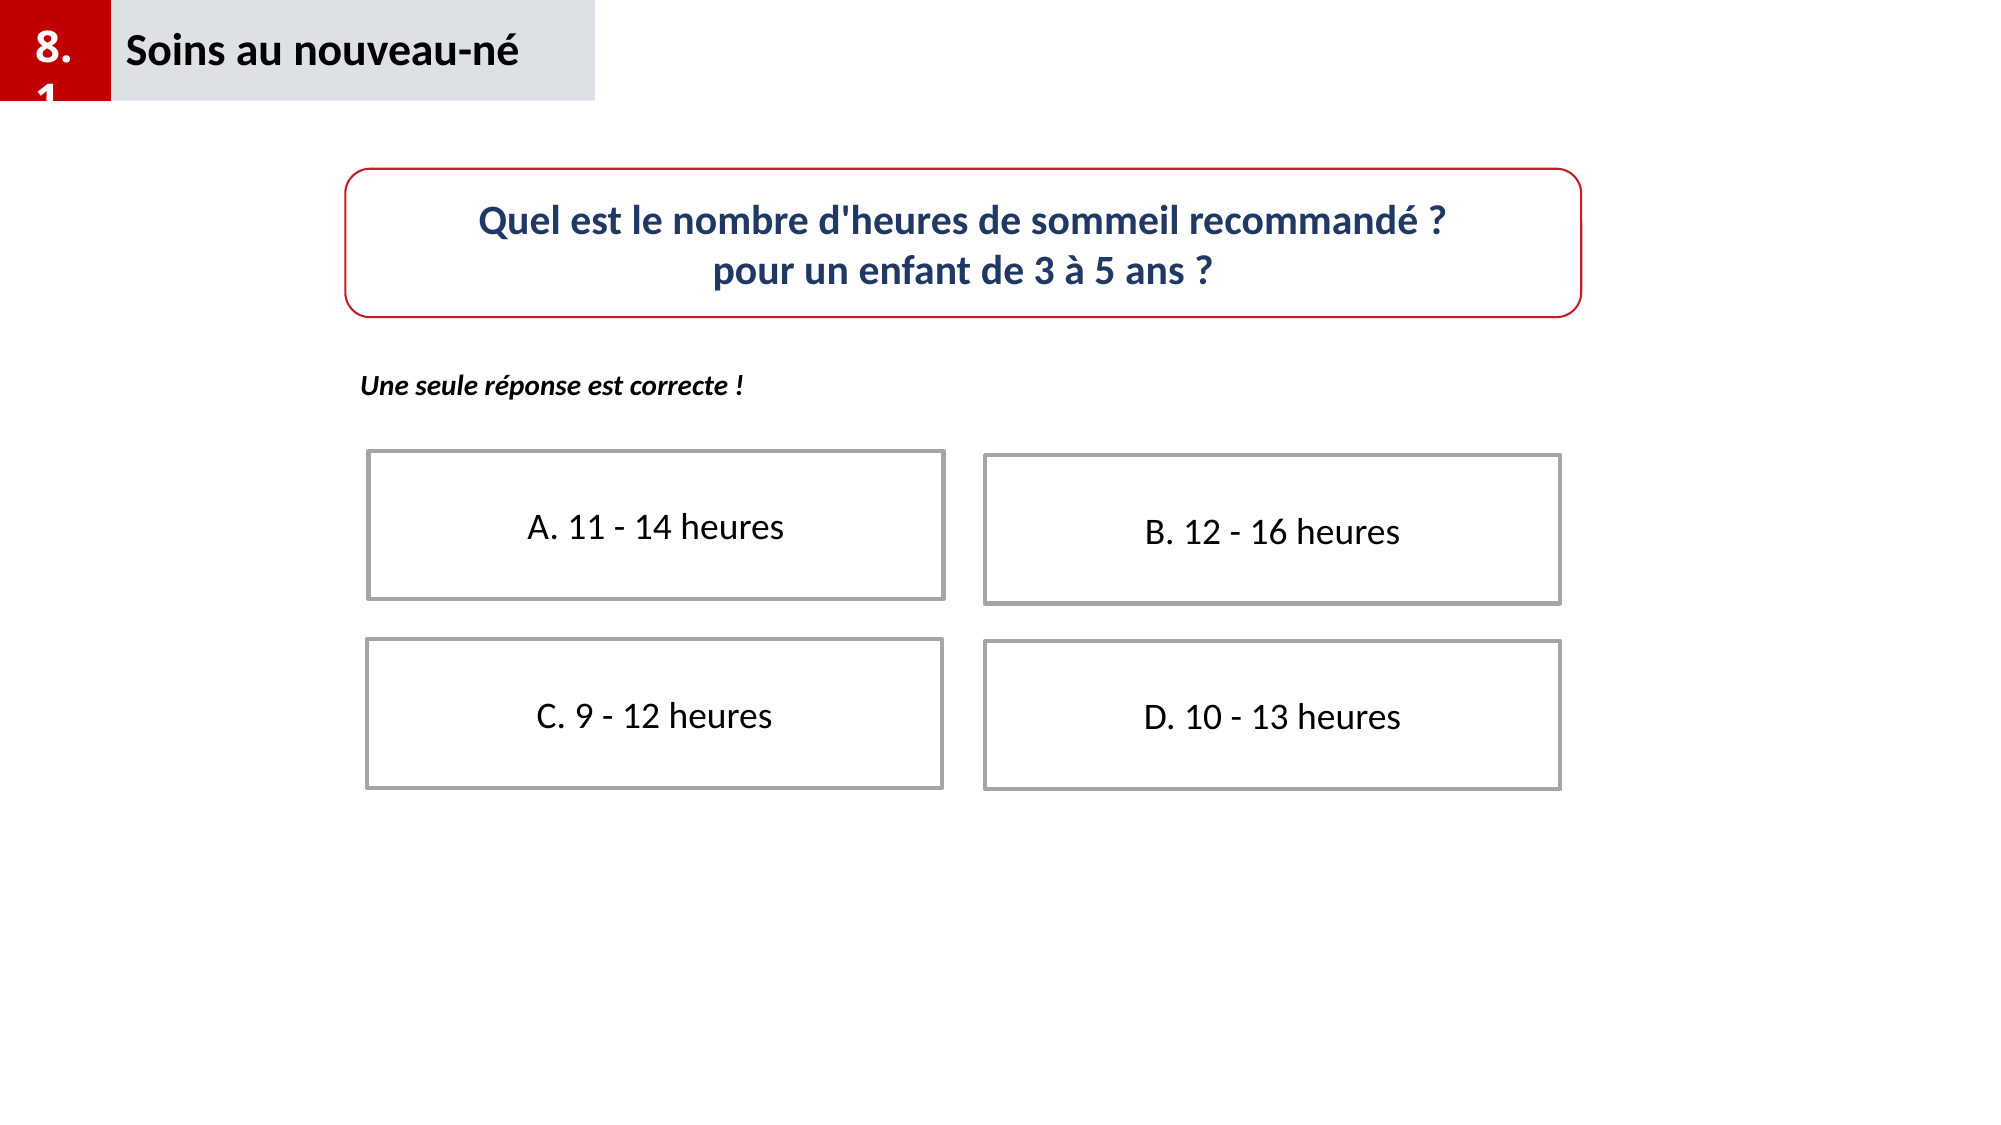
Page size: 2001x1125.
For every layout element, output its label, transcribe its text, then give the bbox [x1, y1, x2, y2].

text_box C. 9 - 12 heures [365, 637, 944, 790]
text_box Quel est le nombre d'heures de sommeil recommandé ? pour un enfant de 3 à 5 ans ? [345, 168, 1582, 318]
text_box 8.1 [20, 11, 111, 83]
text_box A. 11 - 14 heures [366, 449, 946, 601]
text_box Une seule réponse est correcte ! [345, 358, 876, 409]
text_box D. 10 - 13 heures [983, 639, 1562, 791]
text_box Soins au nouveau-né [111, 0, 596, 101]
text_box [0, 0, 111, 101]
text_box B. 12 - 16 heures [983, 453, 1562, 606]
